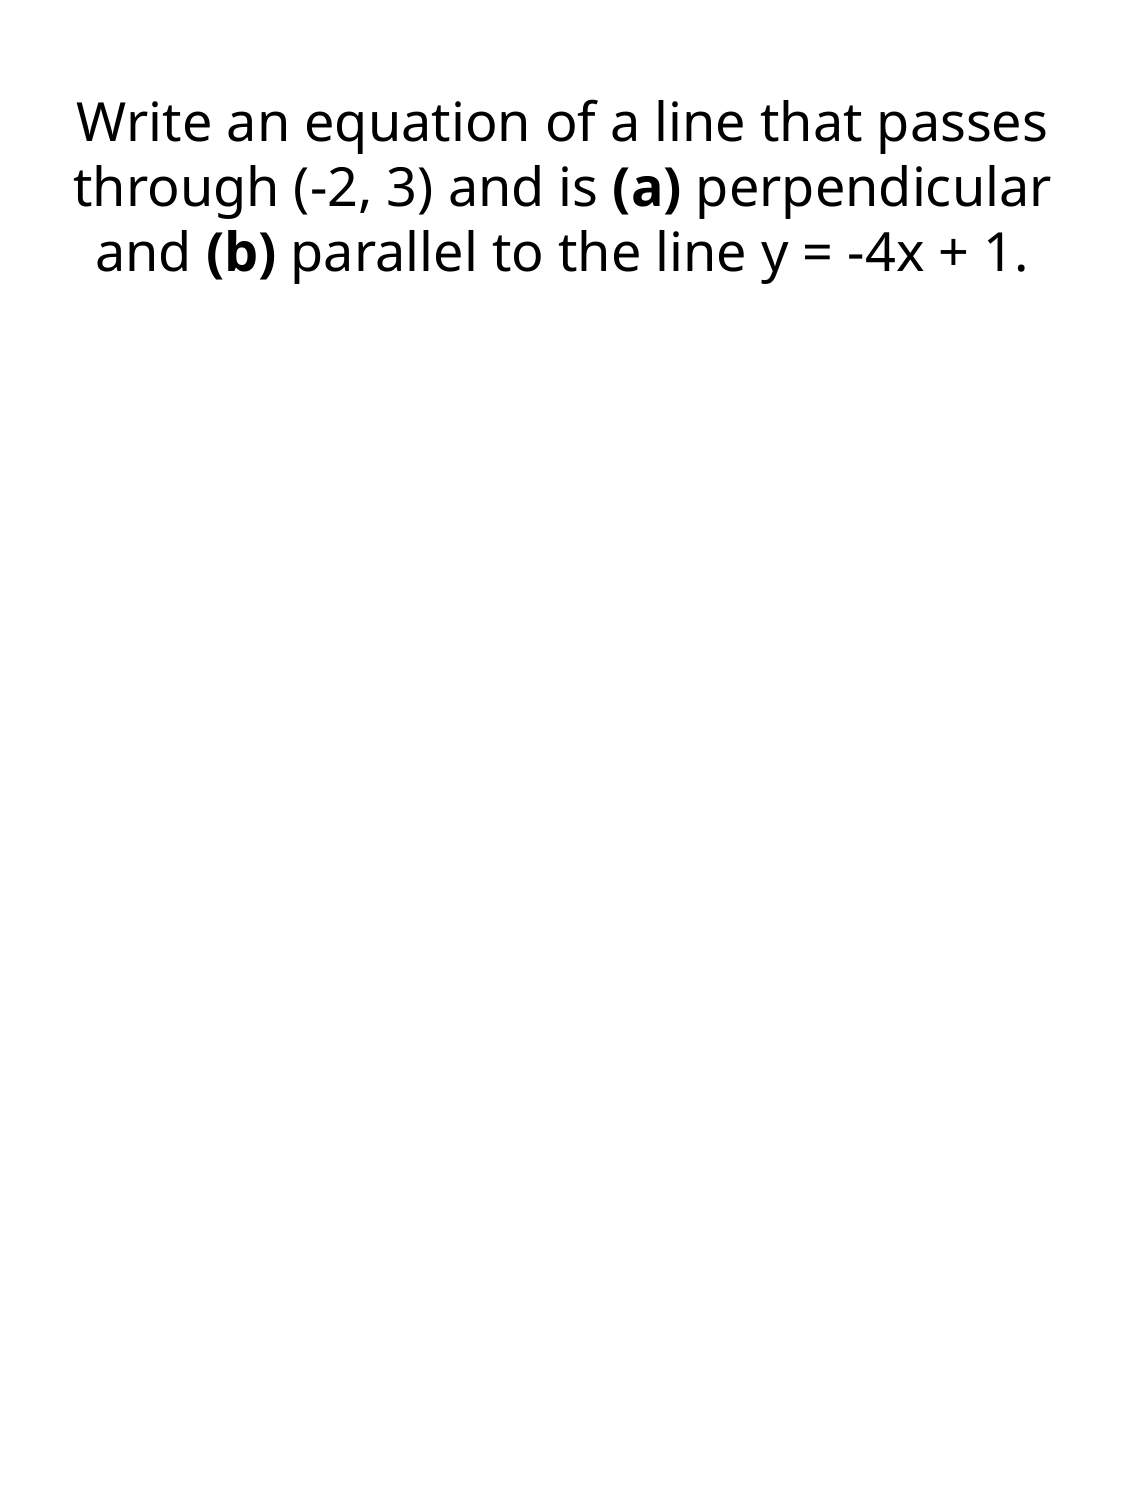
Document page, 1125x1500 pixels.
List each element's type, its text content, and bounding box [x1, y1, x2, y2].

title Write an equation of a line that passes through (-2, 3) and is (a) perpendicular and (b) parallel to the line y = -4x + 1. [56, 60, 1069, 310]
